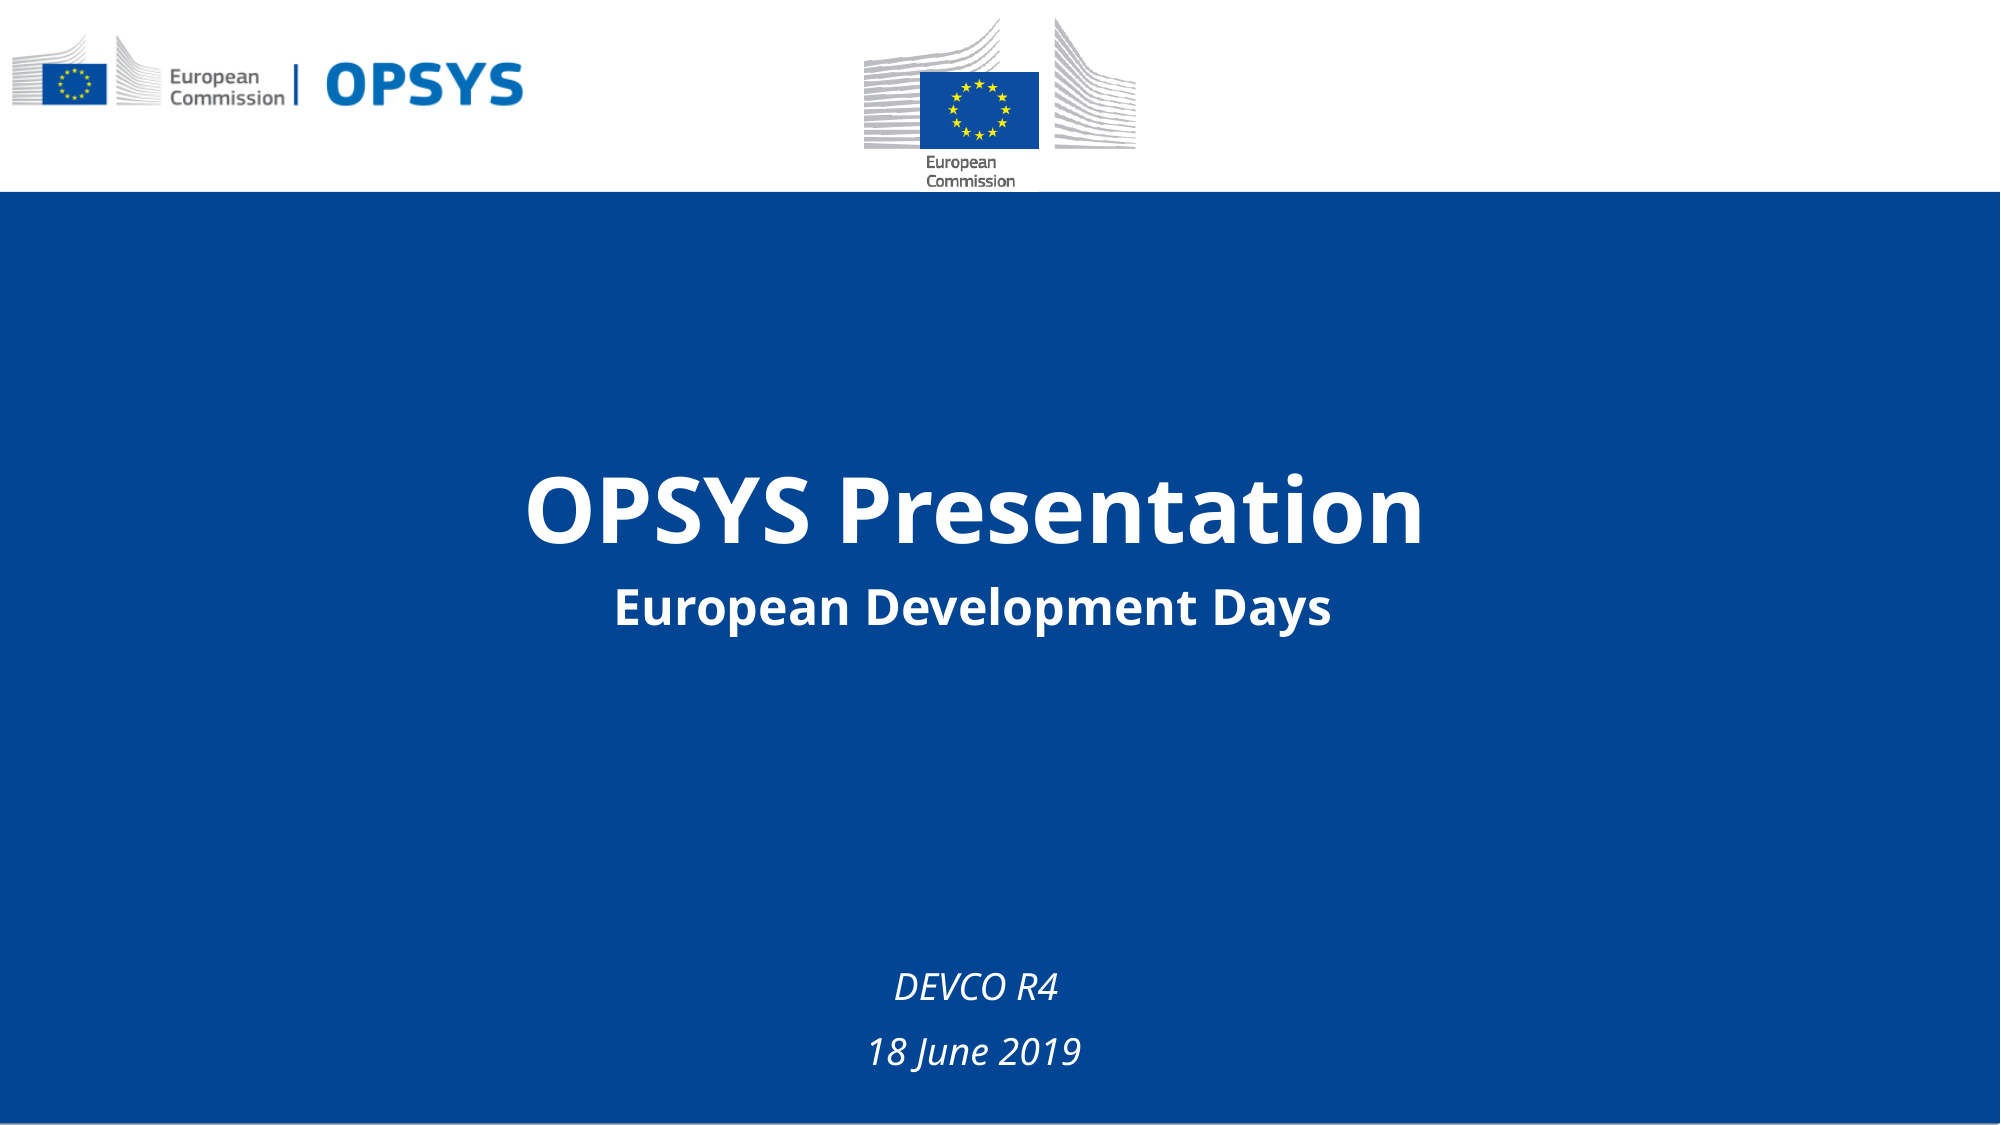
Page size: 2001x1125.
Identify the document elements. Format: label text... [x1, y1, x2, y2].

list European Development Days [598, 567, 1917, 661]
text_box 18 June 2019 [740, 1020, 1207, 1067]
picture [12, 0, 523, 137]
list DEVCO R4 [742, 955, 1210, 1033]
title OPSYS Presentation [235, 361, 1739, 653]
